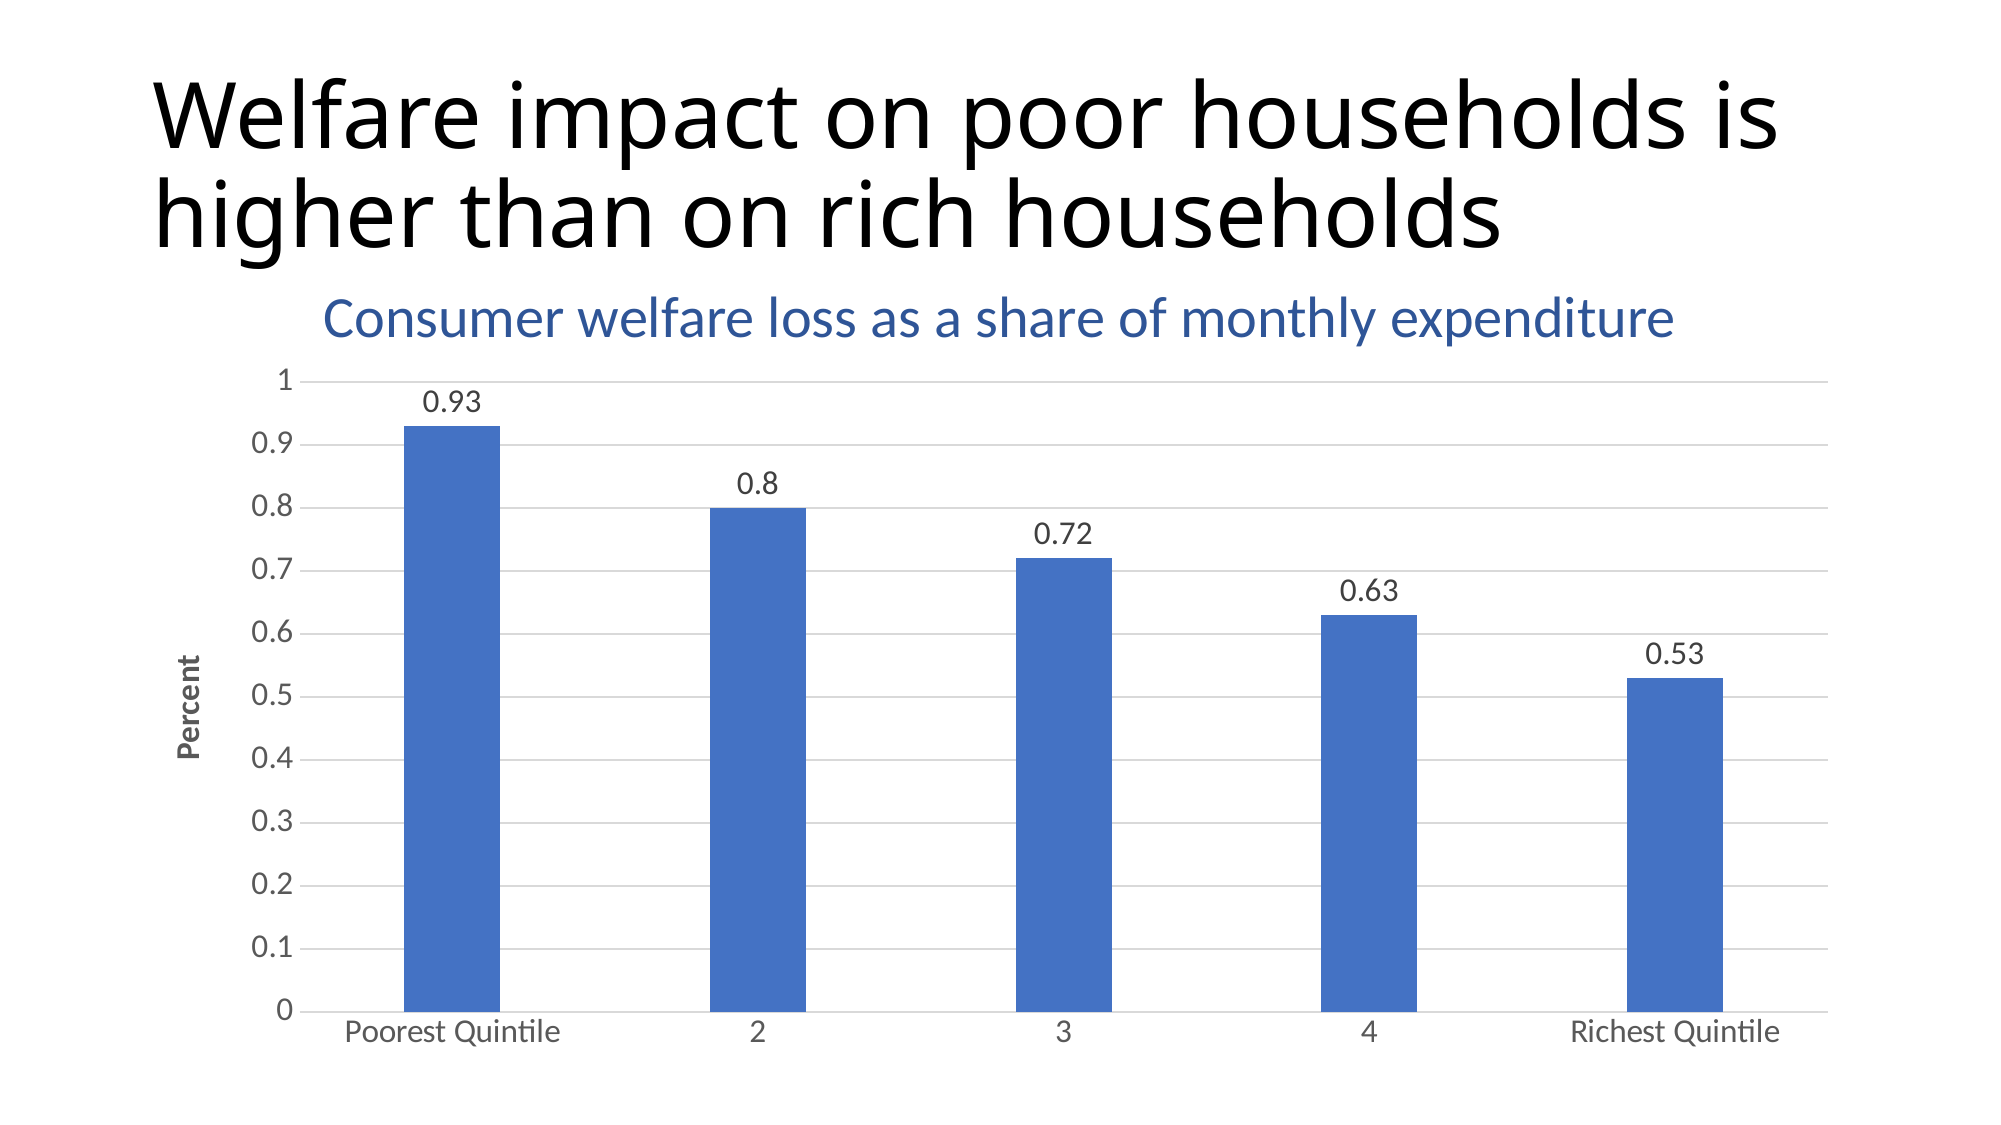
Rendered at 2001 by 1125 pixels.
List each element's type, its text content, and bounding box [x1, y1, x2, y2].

title Welfare impact on poor households is higher than on rich households [137, 59, 1863, 278]
chart [137, 351, 1863, 1066]
text_box Consumer welfare loss as a share of monthly expenditure [232, 276, 1768, 351]
